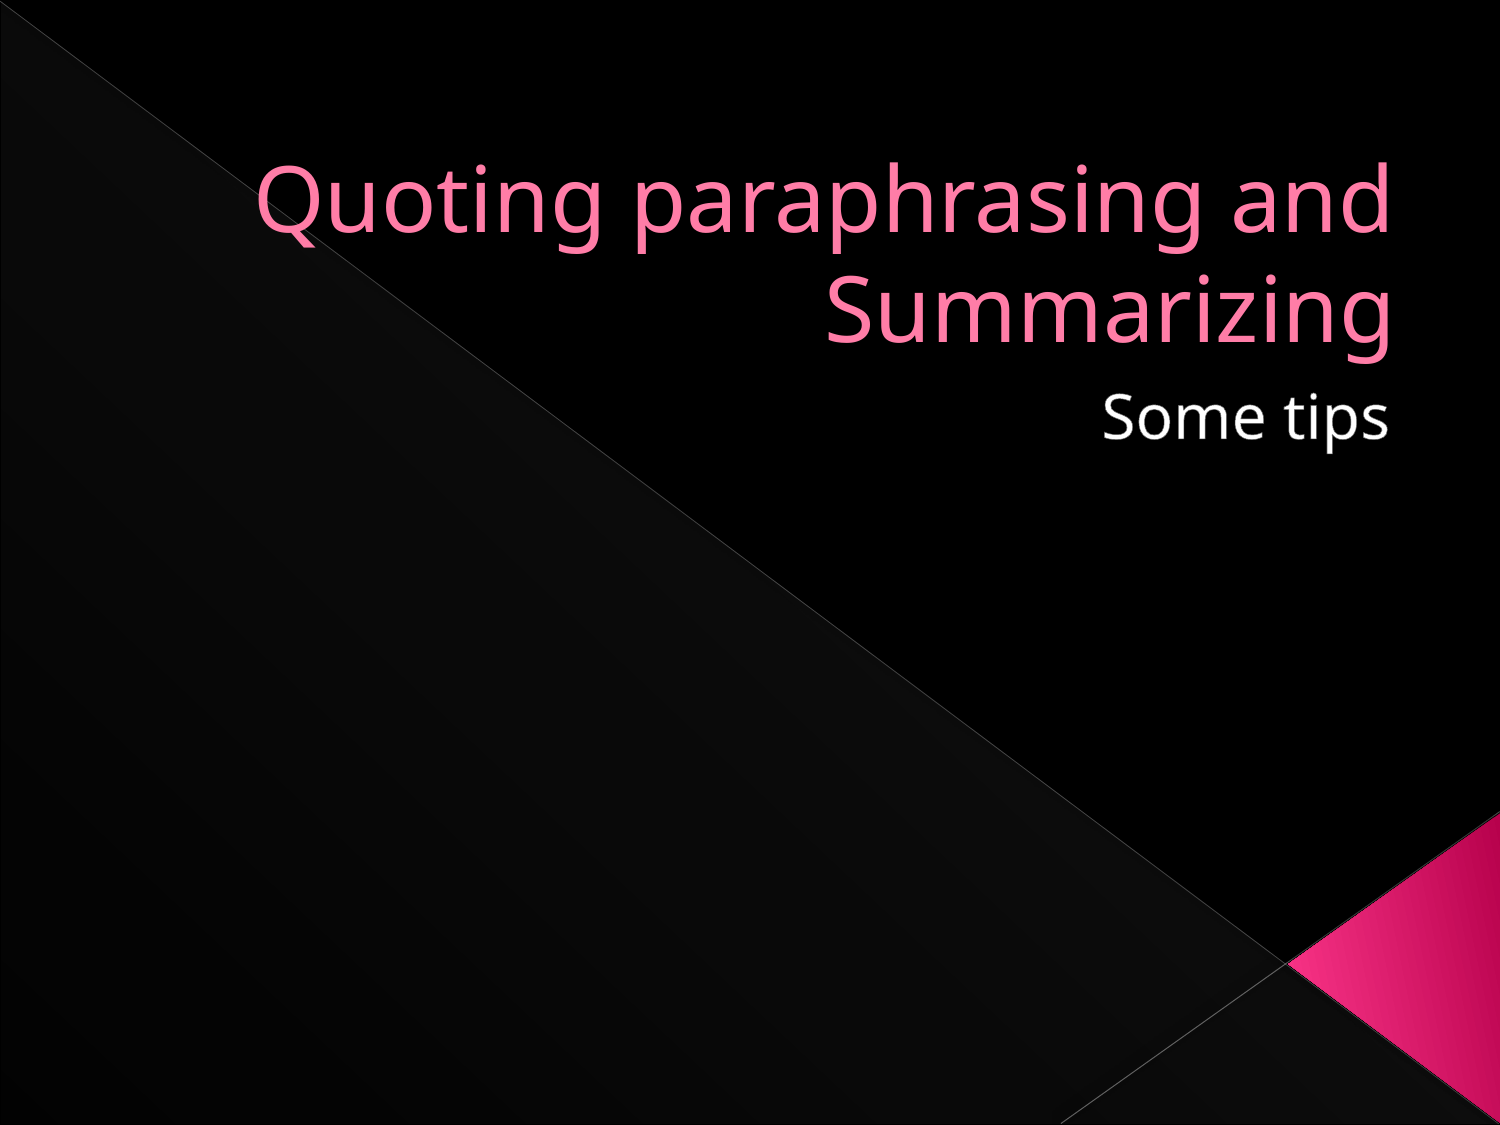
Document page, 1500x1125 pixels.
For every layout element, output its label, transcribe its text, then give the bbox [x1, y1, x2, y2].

title Quoting paraphrasing and Summarizing [88, 127, 1412, 369]
subtitle Some tips [88, 369, 1412, 657]
